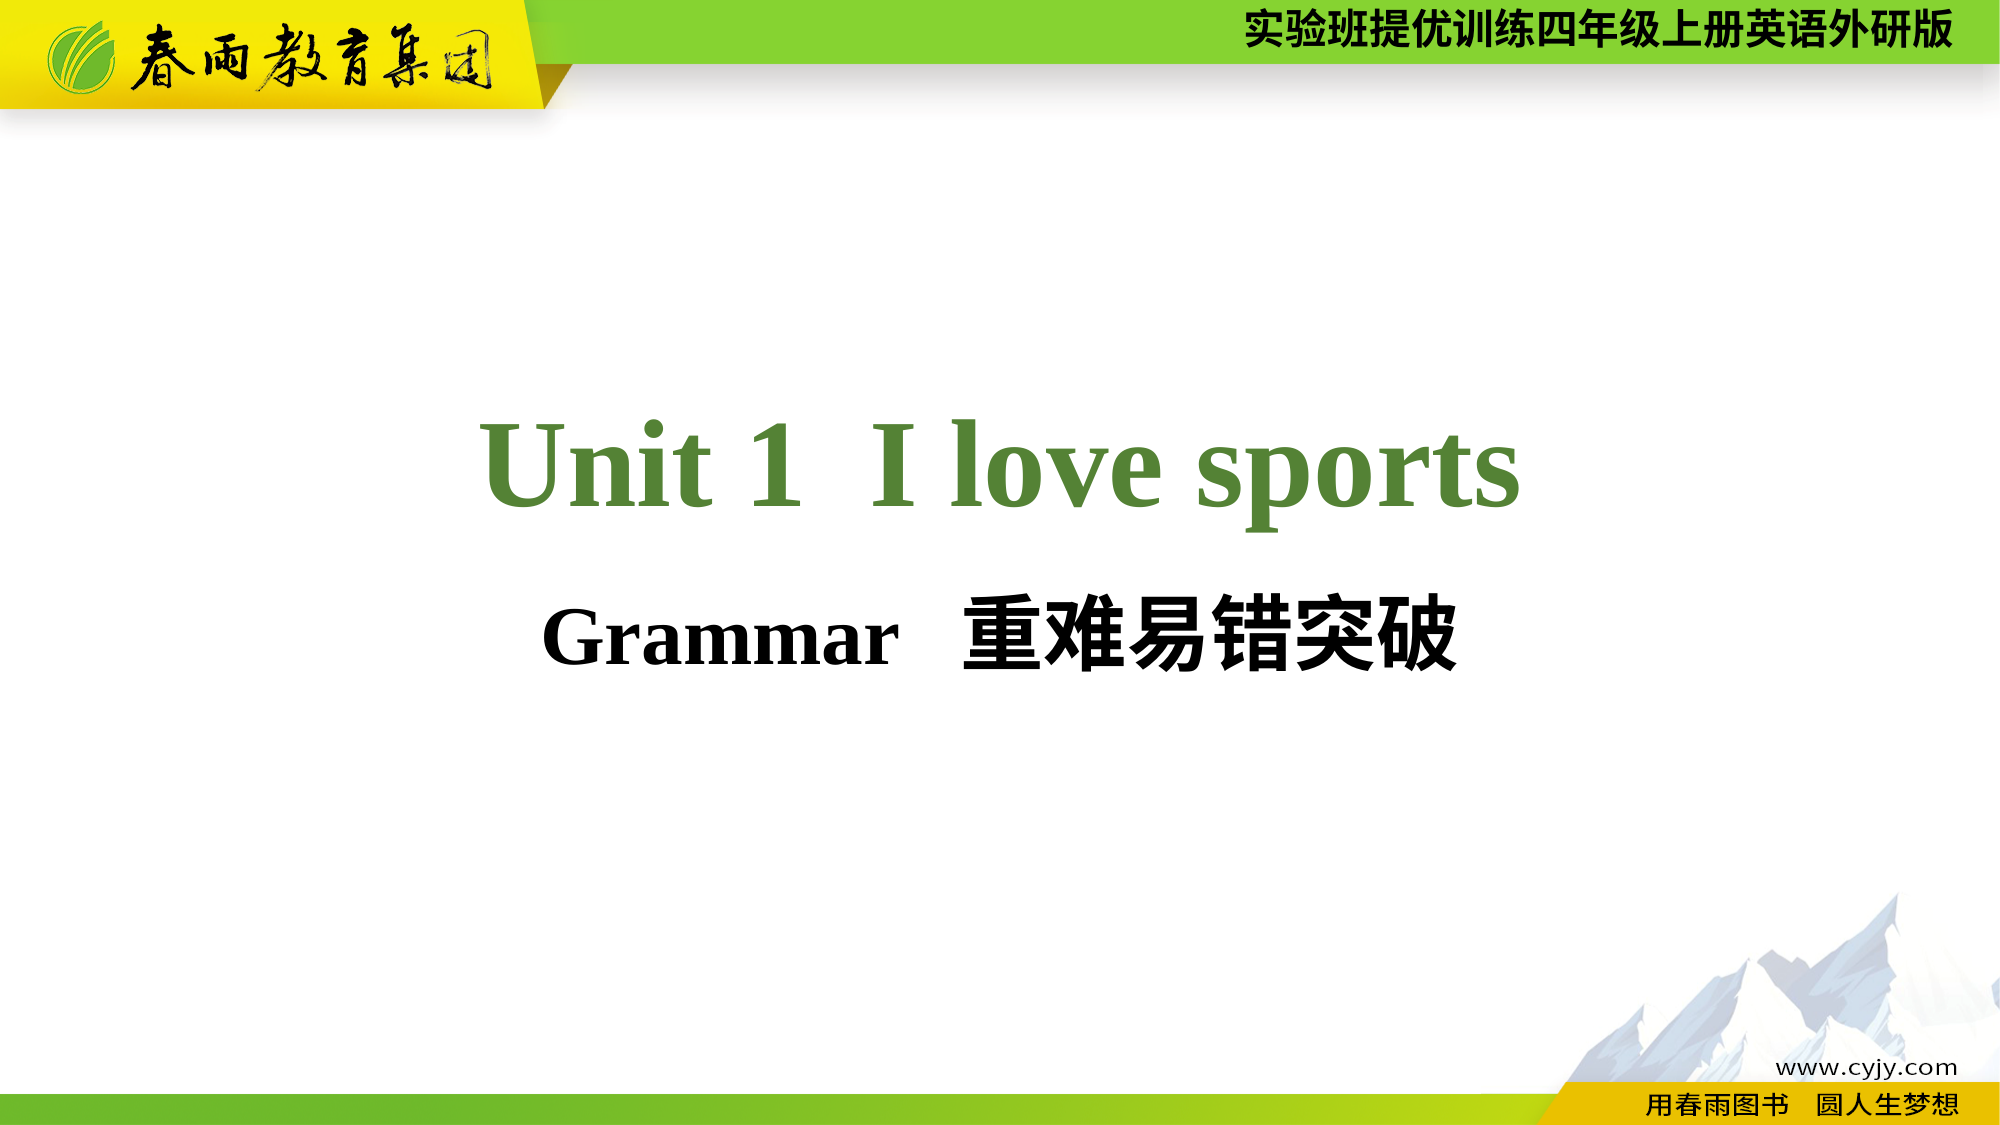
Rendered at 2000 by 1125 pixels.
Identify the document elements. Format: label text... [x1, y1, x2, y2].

text_box Unit 1 I love sports Grammar 重难易错突破 [0, 298, 2000, 689]
picture [0, 0, 2000, 298]
picture [0, 689, 2000, 1125]
